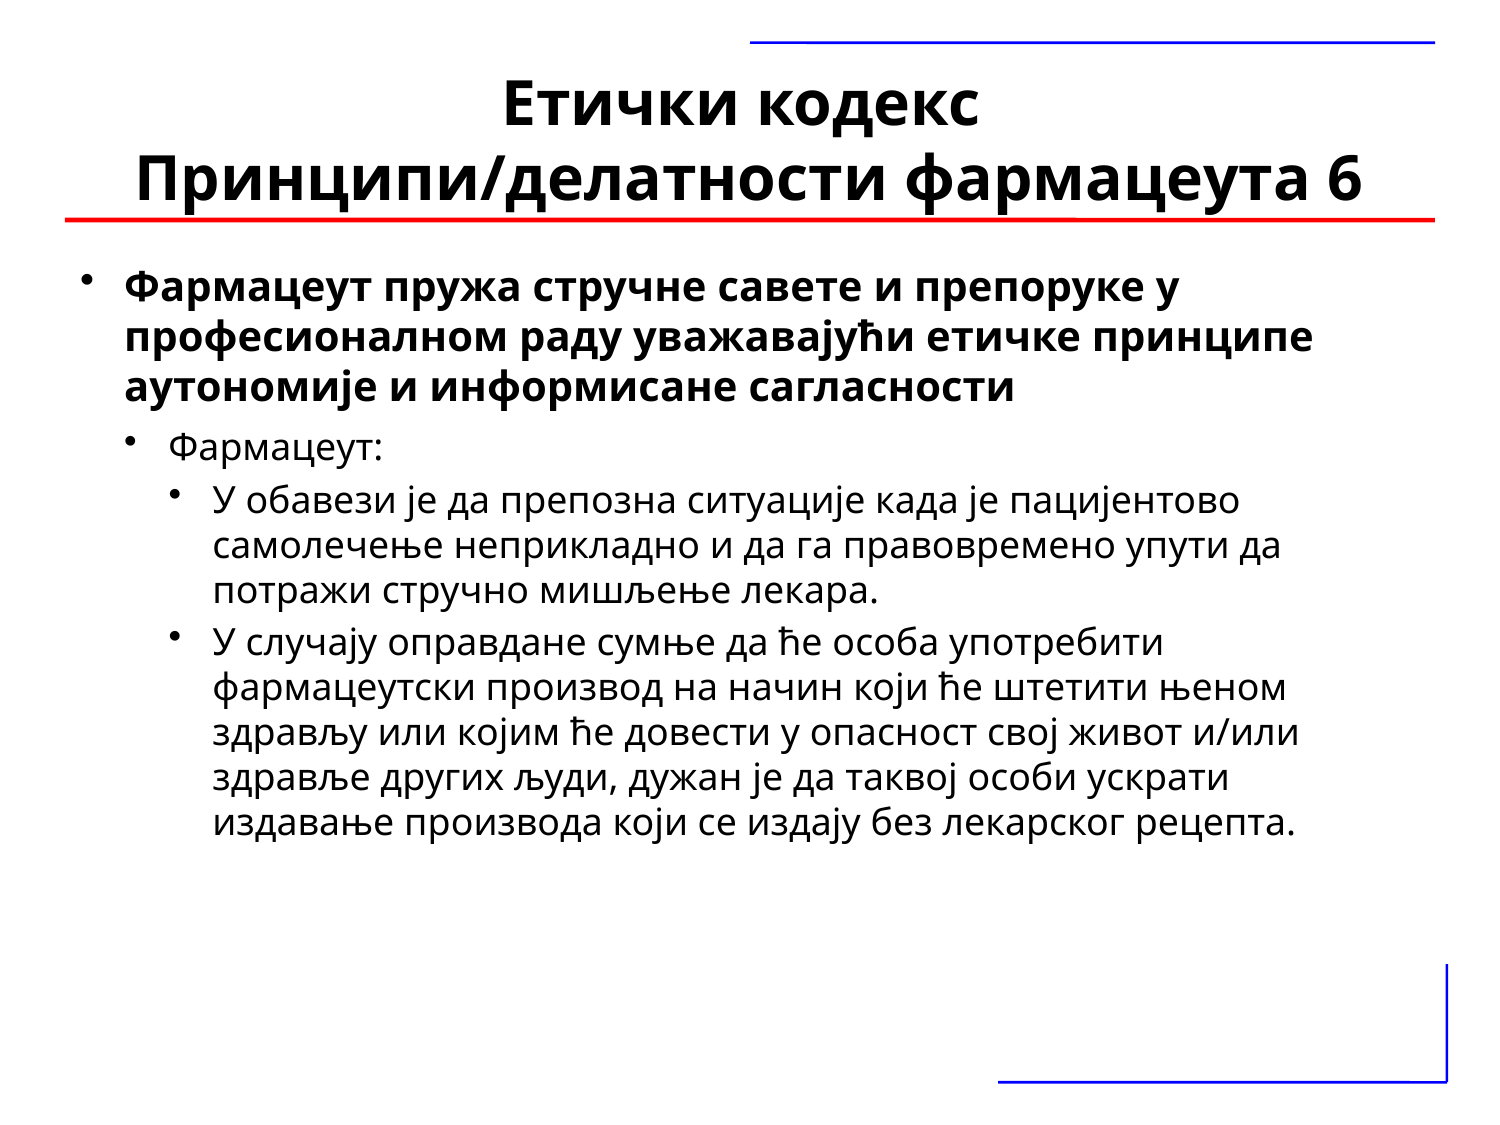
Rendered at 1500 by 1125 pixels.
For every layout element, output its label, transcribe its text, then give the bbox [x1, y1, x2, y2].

list Фармацеут пружа стручне савете и препоруке у професионалном раду уважавајући етичке принципе аутономије и информисане сагласности Фармацеут: У обавези је да препозна ситуације када је пацијентово самолечење неприкладно и да га правовремено упути да потражи стручно мишљење лекара. У случају оправдане сумње да ће особа употребити фармацеутски производ на начин који ће штетити њеном здрављу или којим ће довести у опасност свој живот и/или здравље других људи, дужан је да таквој особи ускрати издавање производа који се издају без лекарског рецепта. [64, 251, 1424, 977]
title Етички кодекс Принципи/делатности фармацеута 6 [74, 19, 1424, 221]
